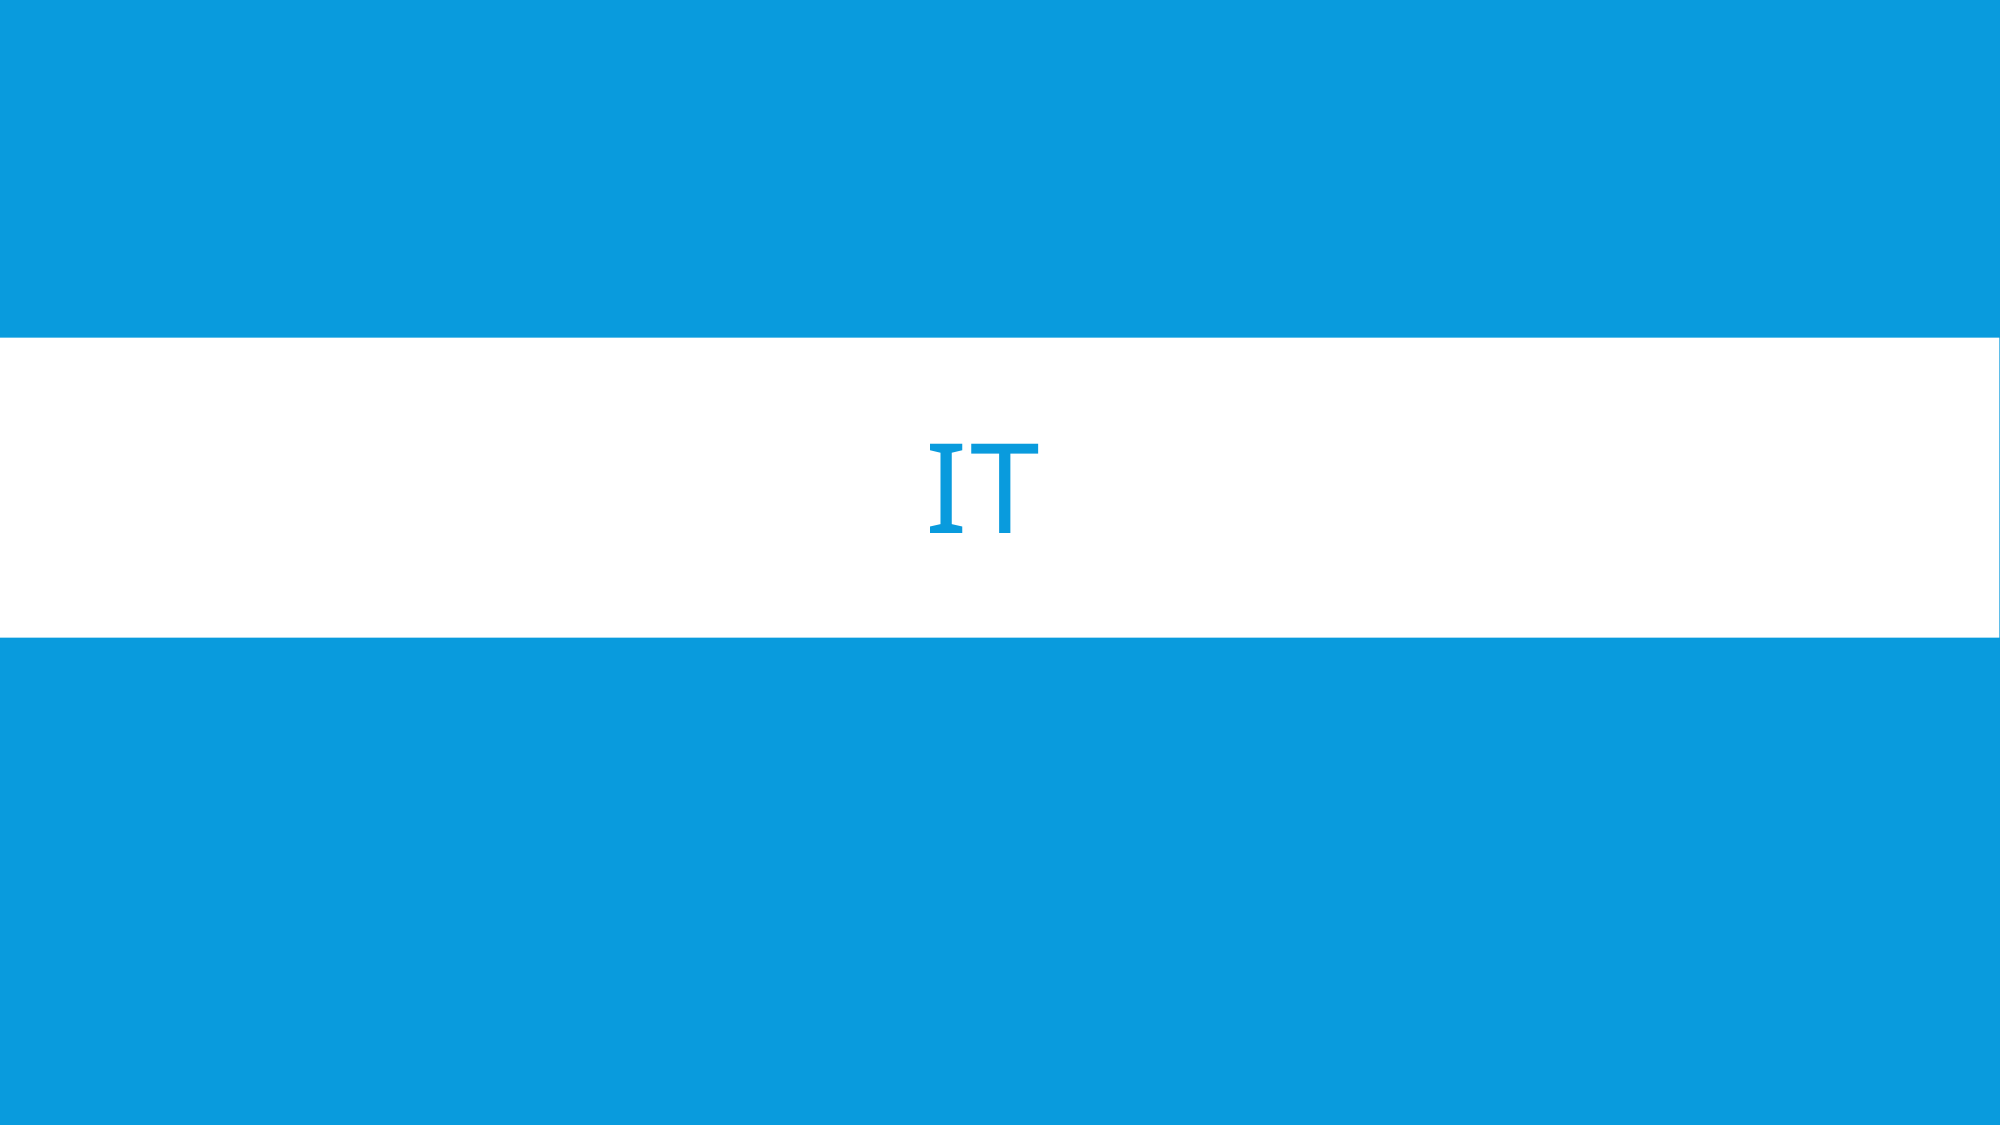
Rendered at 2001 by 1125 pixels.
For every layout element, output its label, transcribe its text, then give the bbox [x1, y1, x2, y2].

title IT [60, 355, 1942, 641]
